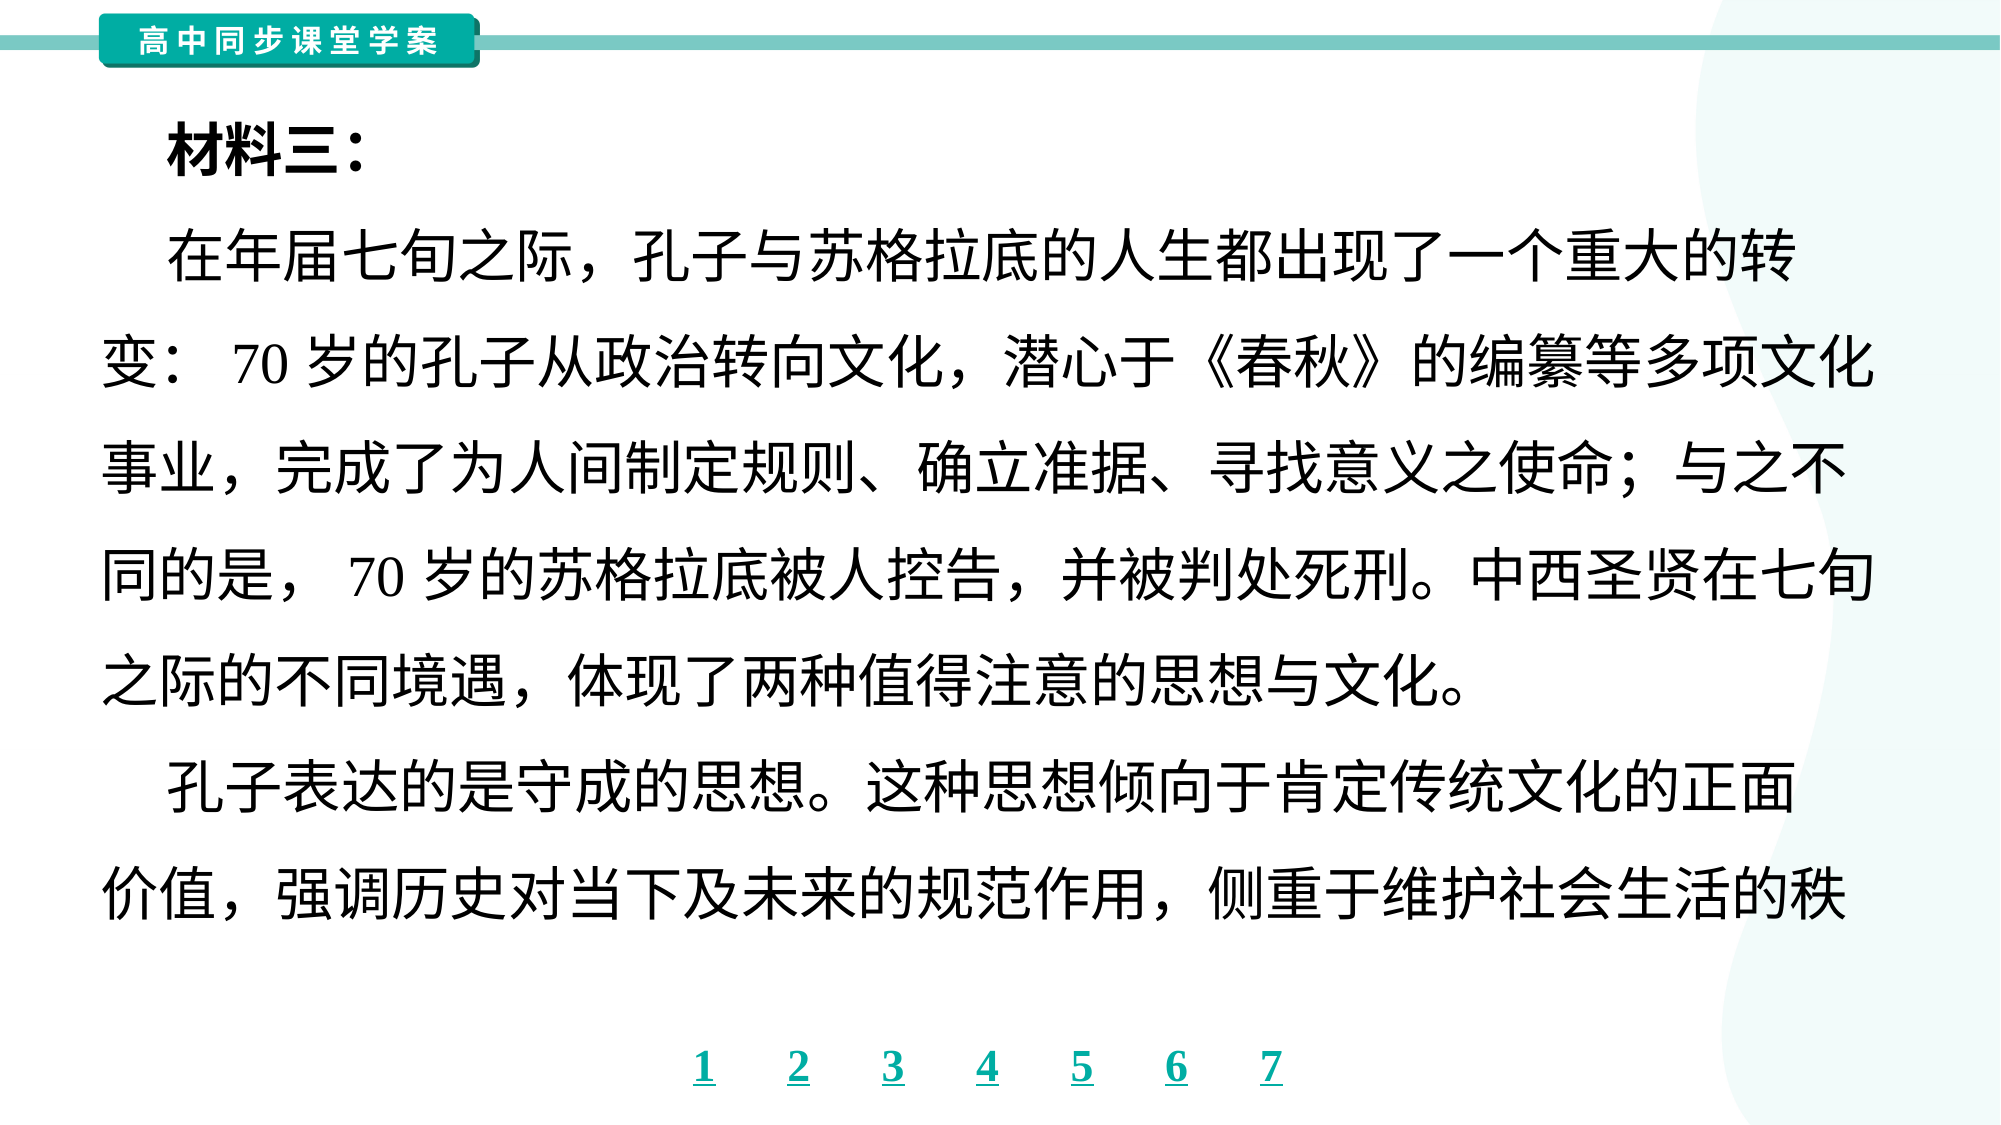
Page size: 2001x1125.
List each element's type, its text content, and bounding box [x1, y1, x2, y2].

picture [0, 0, 2000, 1125]
text_box 材料三： 在年届七旬之际，孔子与苏格拉底的人生都出现了一个重大的转 变：70岁的孔子从政治转向文化，潜心于《春秋》的编纂等多项文化 事业，完成了为人间制定规则、确立准据、寻找意义之使命；与之不 同的是，70岁的苏格拉底被人控告，并被判处死刑。中西圣贤在七旬 之际的不同境遇，体现了两种值得注意的思想与文化。 孔子表达的是守成的思想。这种思想倾向于肯定传统文化的正面 价值，强调历史对当下及未来的规范作用，侧重于维护社会生活的秩 [100, 76, 1899, 927]
